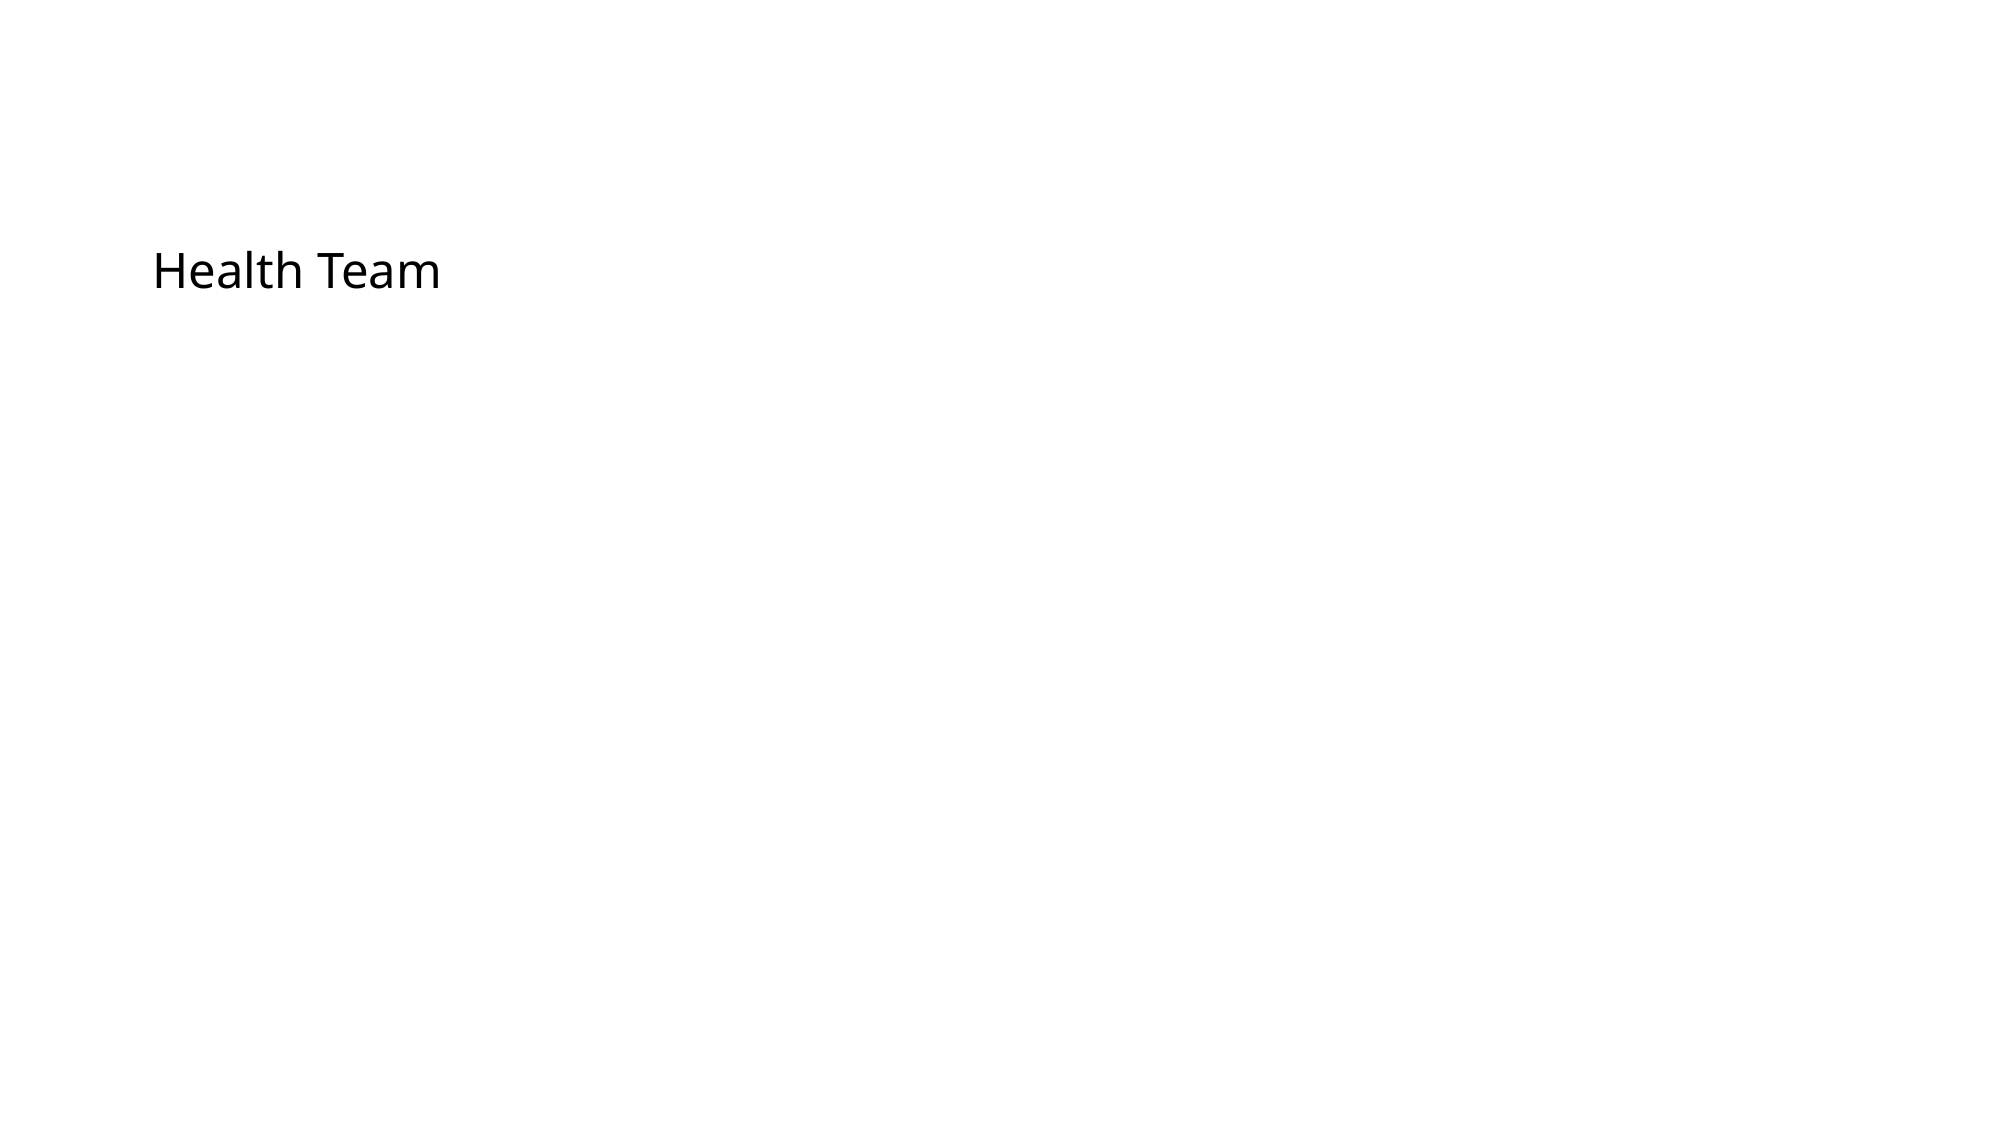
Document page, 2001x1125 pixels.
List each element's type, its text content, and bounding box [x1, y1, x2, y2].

title Health Team [137, 237, 1863, 456]
